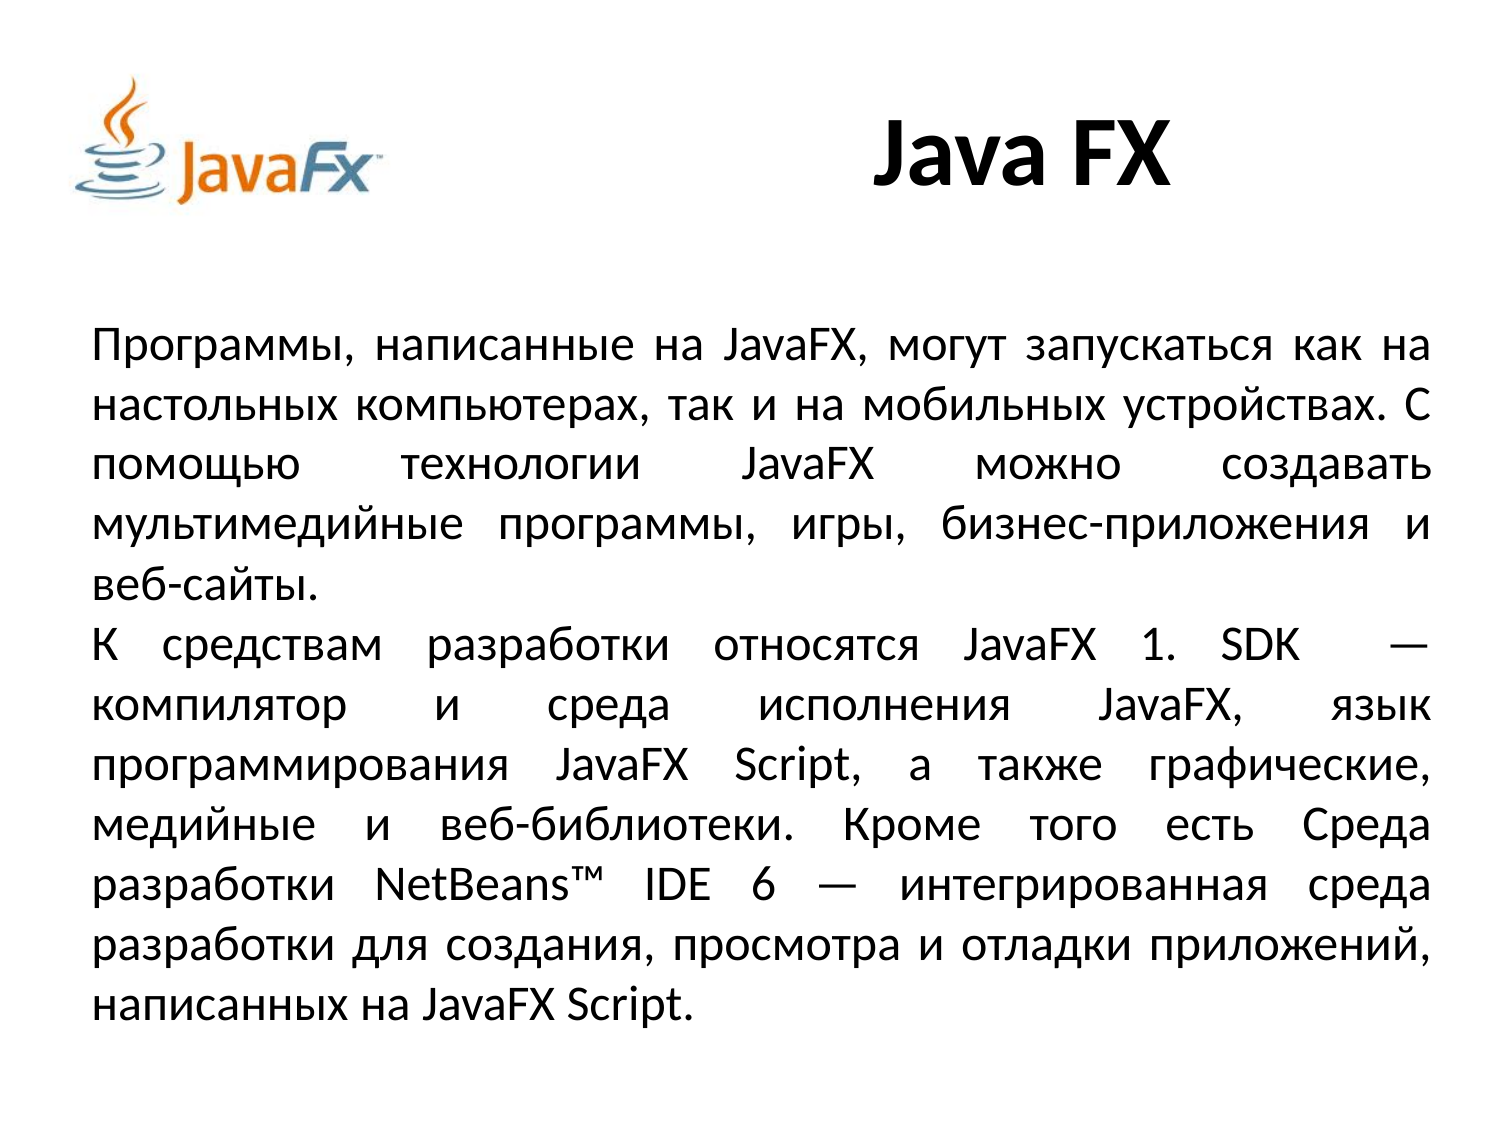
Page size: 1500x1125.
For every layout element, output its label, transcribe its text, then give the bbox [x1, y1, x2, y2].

text_box Java FX [858, 78, 1187, 213]
text_box Программы, написанные на JavaFX, могут запускаться как на настольных компьютерах, так и на мобильных устройствах. С помощью технологии JavaFX можно создавать мультимедийные программы, игры, бизнес-приложения и веб-сайты. К средствам разработки относятся JavaFX 1. SDK — компилятор и среда исполнения JavaFX, язык программирования JavaFX Script, а также графические, медийные и веб-библиотеки. Кроме того есть Среда разработки NetBeans™ IDE 6 — интегрированная среда разработки для создания, просмотра и отладки приложений, написанных на JavaFX Script. [76, 302, 1447, 1038]
picture [29, 54, 428, 254]
